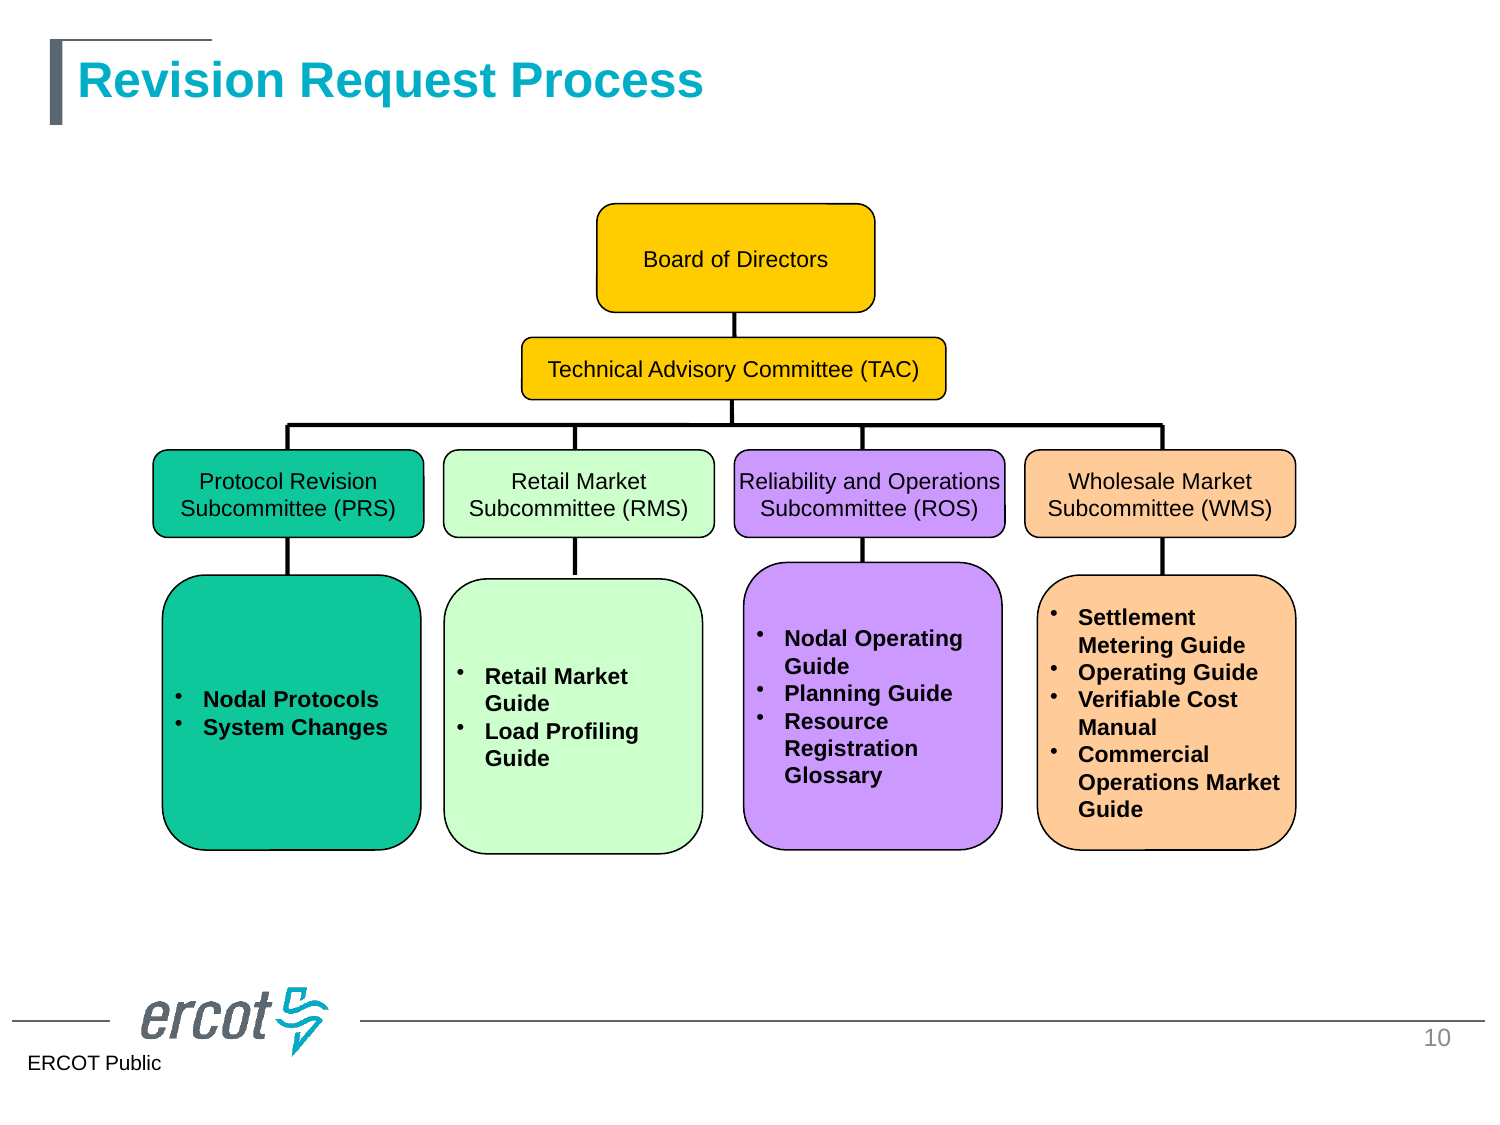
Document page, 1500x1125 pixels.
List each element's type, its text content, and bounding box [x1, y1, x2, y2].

text_box Protocol Revision Subcommittee (PRS) [153, 449, 424, 538]
text_box Retail Market Subcommittee (RMS) [443, 449, 715, 538]
title Revision Request Process [62, 39, 1450, 134]
text_box Nodal Operating Guide Planning Guide Resource Registration Glossary [743, 562, 1003, 850]
text_box Retail Market Guide Load Profiling Guide [444, 578, 703, 854]
text_box Settlement Metering Guide Operating Guide Verifiable Cost Manual Commercial Operations Market Guide [1037, 575, 1296, 851]
text_box Board of Directors [596, 203, 875, 313]
text_box Reliability and Operations Subcommittee (ROS) [734, 449, 1006, 538]
text_box Wholesale Market Subcommittee (WMS) [1024, 449, 1296, 538]
picture [137, 983, 332, 1059]
text_box Technical Advisory Committee (TAC) [521, 337, 946, 400]
text_box Nodal Protocols System Changes [162, 575, 421, 851]
slide_number 10 [1387, 1012, 1488, 1062]
